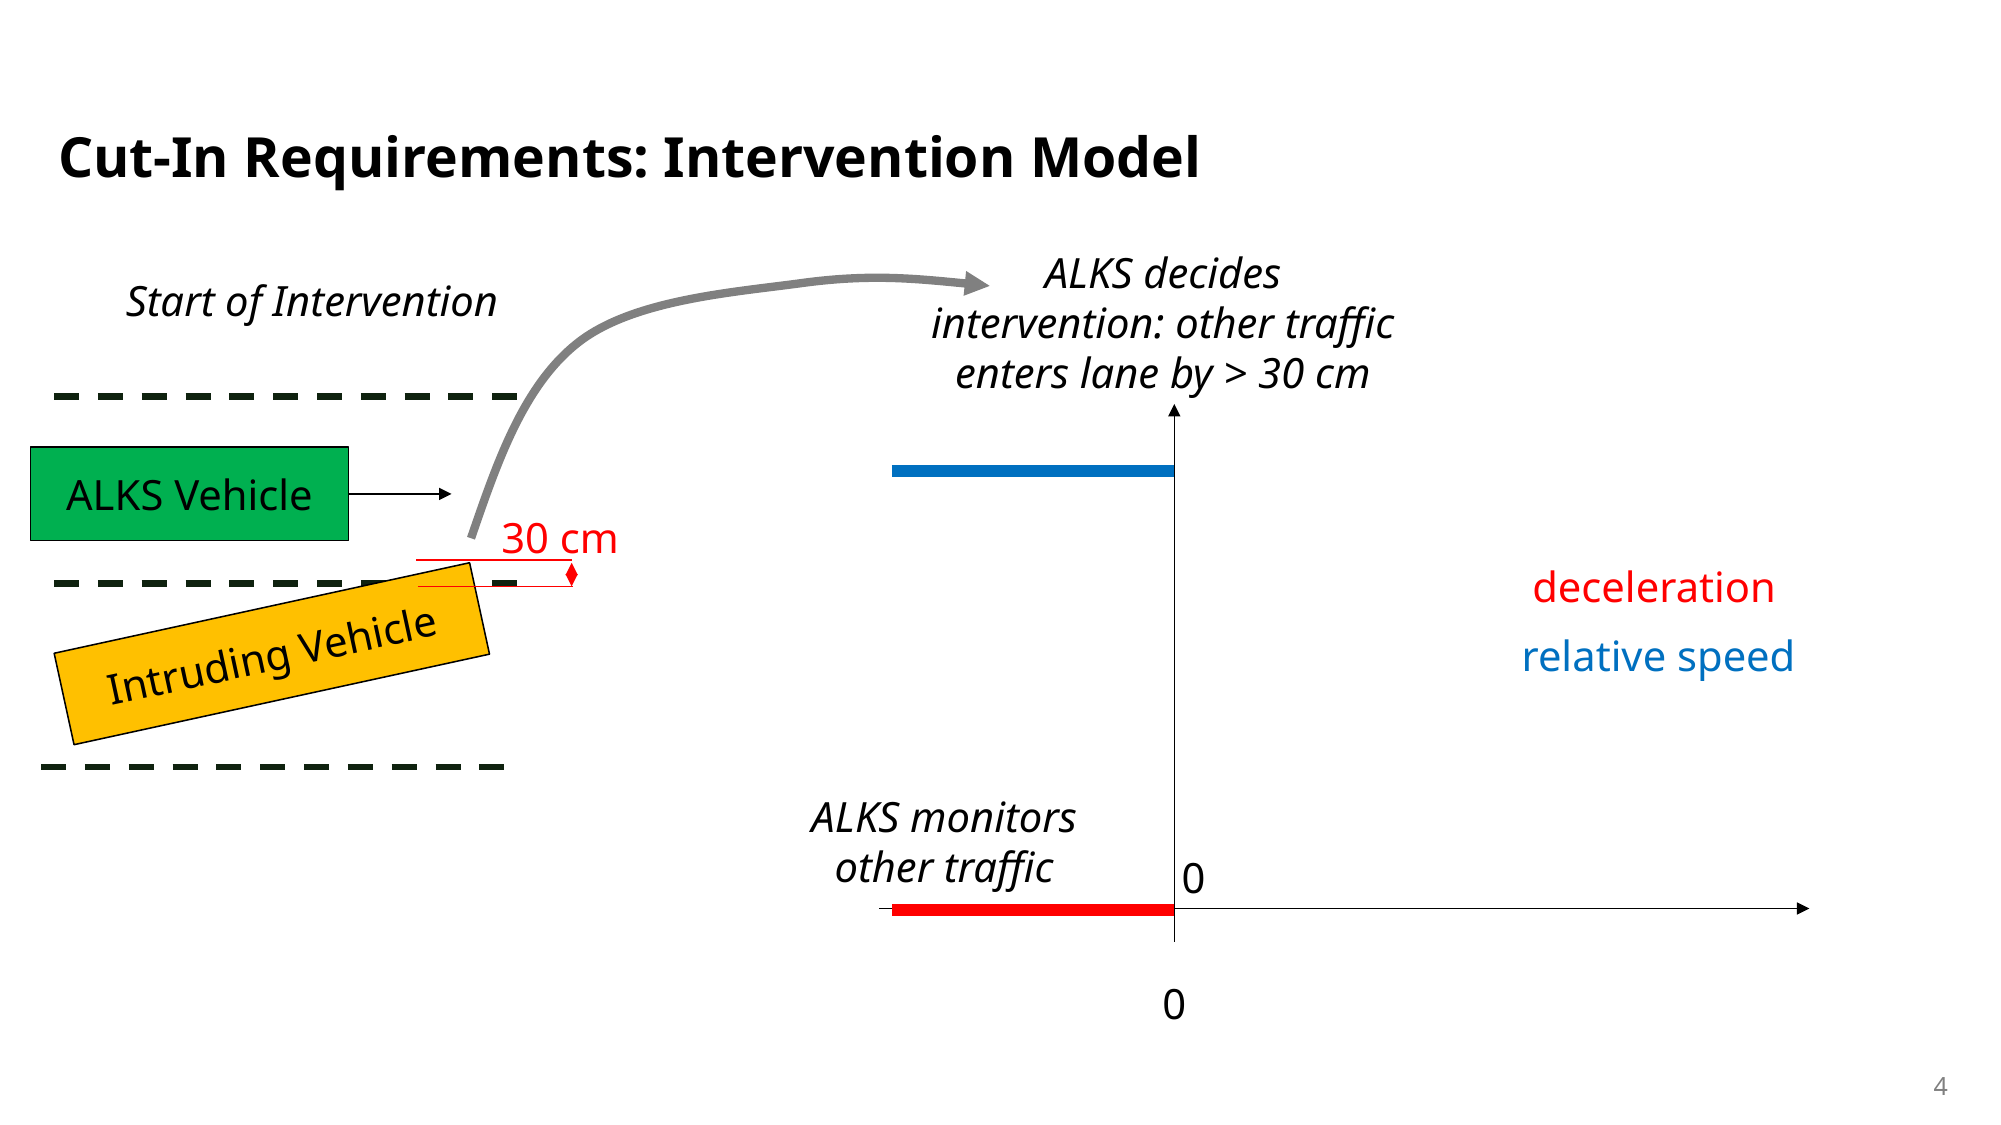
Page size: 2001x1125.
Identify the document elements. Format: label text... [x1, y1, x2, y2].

text_box 30 cm [486, 504, 634, 570]
text_box 0 [1147, 970, 1202, 1035]
title Cut-In Requirements: Intervention Model [58, 101, 1622, 240]
text_box Start of Intervention [110, 267, 514, 333]
text_box [470, 277, 990, 539]
text_box relative speed [1506, 621, 1822, 687]
text_box ALKS decides intervention: other traffic enters lane by > 30 cm [916, 239, 1410, 405]
text_box ALKS monitors other traffic [796, 783, 1092, 898]
text_box deceleration [1517, 553, 1802, 619]
text_box ALKS Vehicle [30, 447, 349, 541]
text_box 0 [1179, 844, 1221, 907]
text_box Intruding Vehicle [54, 591, 490, 745]
text_box Intruding Vehicle [381, 568, 474, 582]
